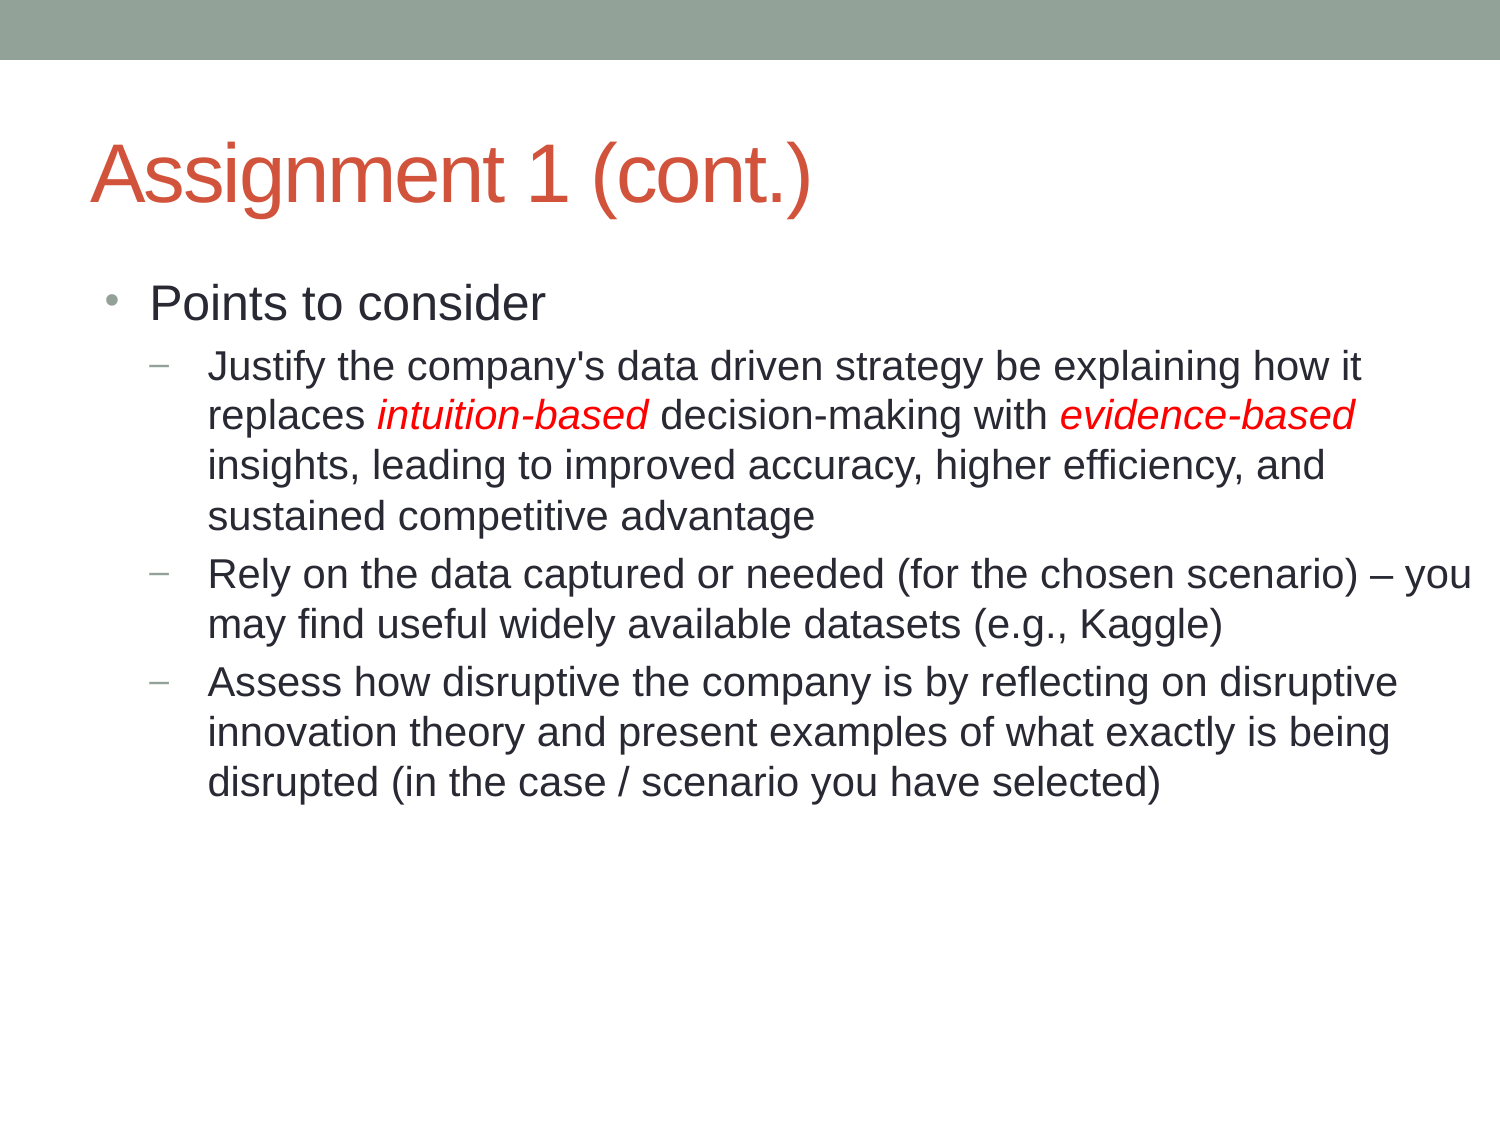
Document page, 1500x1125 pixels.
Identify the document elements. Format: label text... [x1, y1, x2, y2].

list Points to consider Justify the company's data driven strategy be explaining how it replaces intuition-based decision-making with evidence-based insights, leading to improved accuracy, higher efficiency, and sustained competitive advantage Rely on the data captured or needed (for the chosen scenario) – you may find useful widely available datasets (e.g., Kaggle) Assess how disruptive the company is by reflecting on disruptive innovation theory and present examples of what exactly is being disrupted (in the case / scenario you have selected) [75, 262, 1490, 1063]
title Assignment 1 (cont.) [75, 87, 1425, 250]
